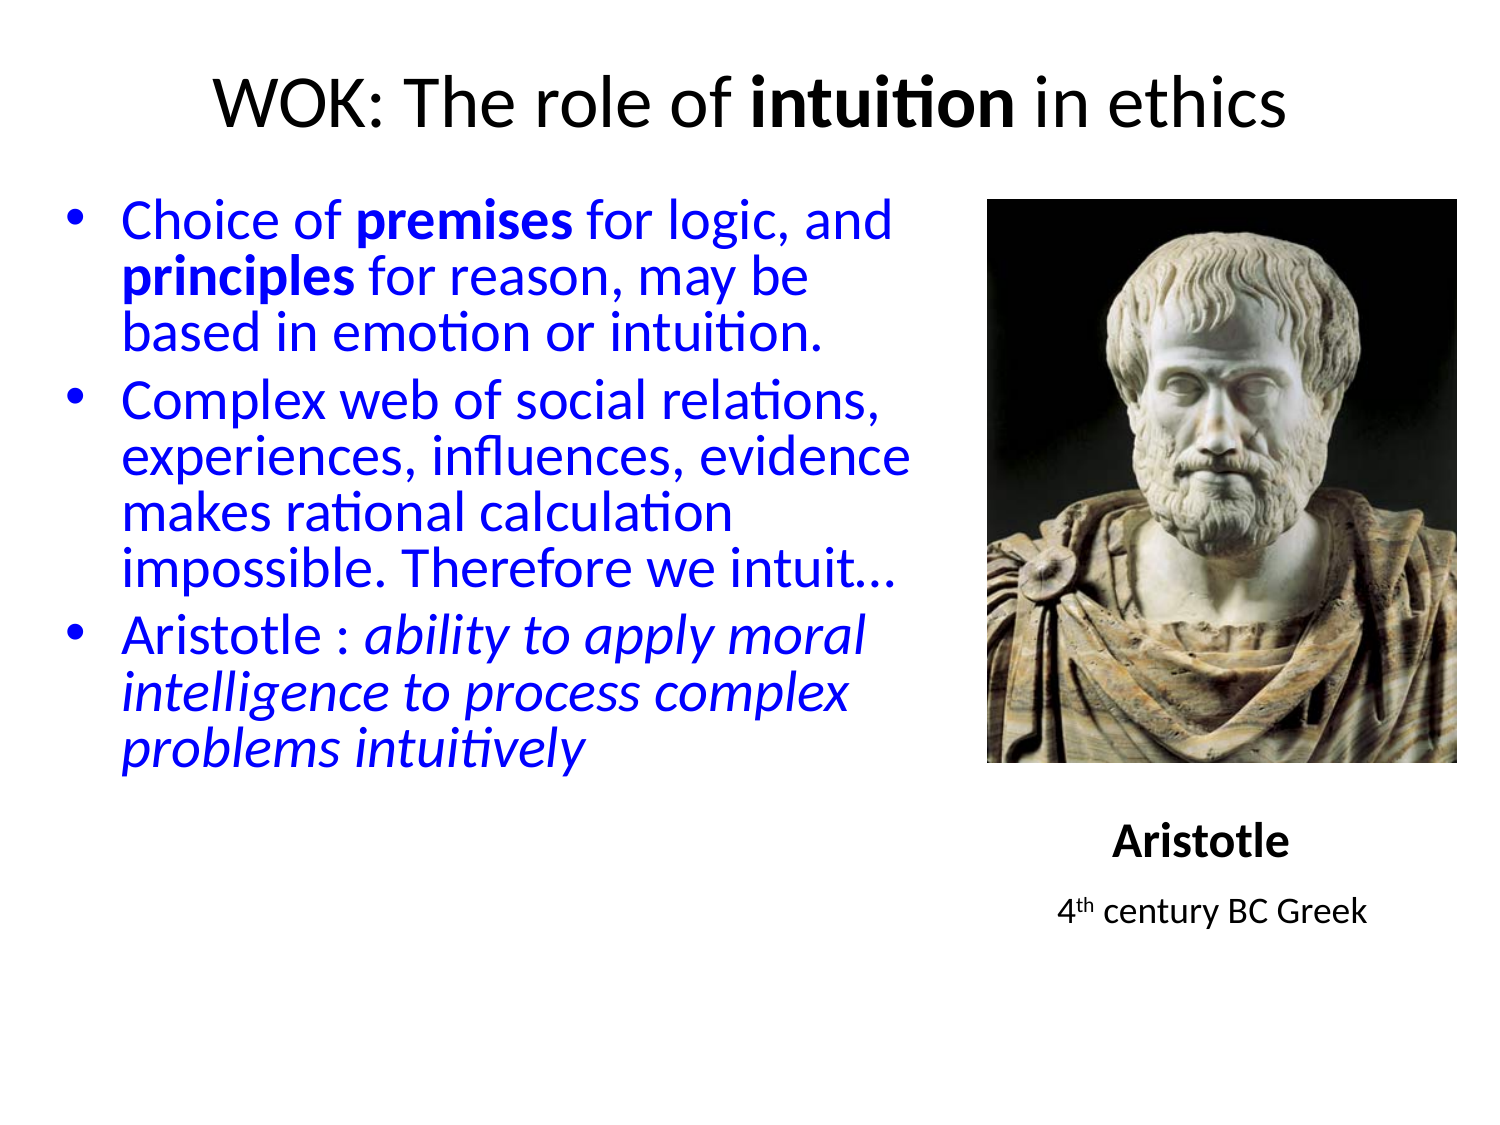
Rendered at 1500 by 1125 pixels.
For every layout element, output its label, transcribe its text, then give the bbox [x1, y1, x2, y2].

text_box Aristotle 4th century BC Greek [1012, 799, 1413, 939]
title WOK: The role of intuition in ethics [75, 45, 1425, 150]
list Choice of premises for logic, and principles for reason, may be based in emotion or intuition. Complex web of social relations, experiences, influences, evidence makes rational calculation impossible. Therefore we intuit… Aristotle : ability to apply moral intelligence to process complex problems intuitively [50, 187, 963, 1025]
picture [987, 199, 1457, 763]
